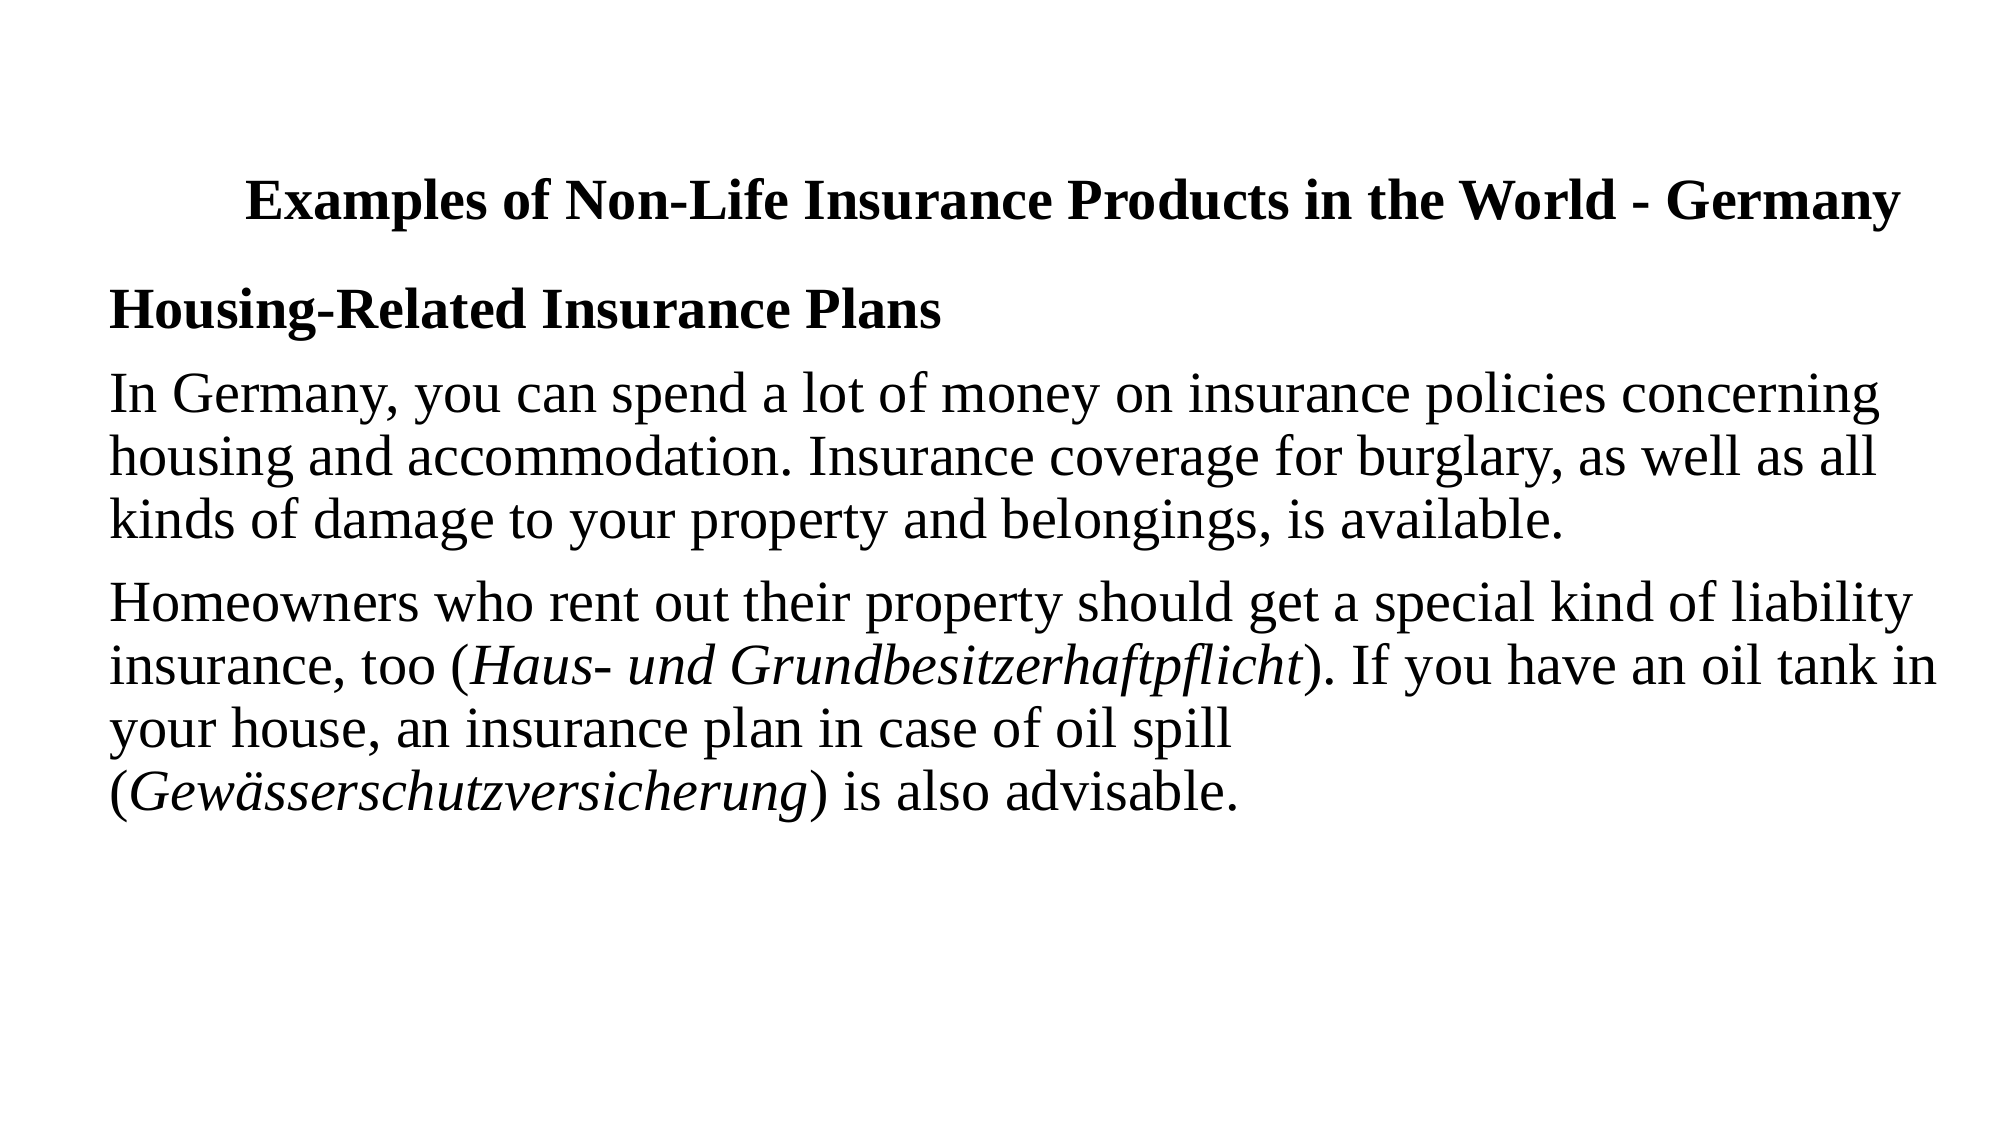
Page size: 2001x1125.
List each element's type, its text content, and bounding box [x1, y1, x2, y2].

title Examples of Non-Life Insurance Products in the World - Germany [230, 151, 1963, 250]
list Housing-Related Insurance Plans In Germany, you can spend a lot of money on insurance policies concerning housing and accommodation. Insurance coverage for burglary, as well as all kinds of damage to your property and belongings, is available. Homeowners who rent out their property should get a special kind of liability insurance, too (Haus- und Grundbesitzerhaftpflicht). If you have an oil tank in your house, an insurance plan in case of oil spill (Gewässerschutzversicherung) is also advisable. [94, 271, 1963, 1052]
